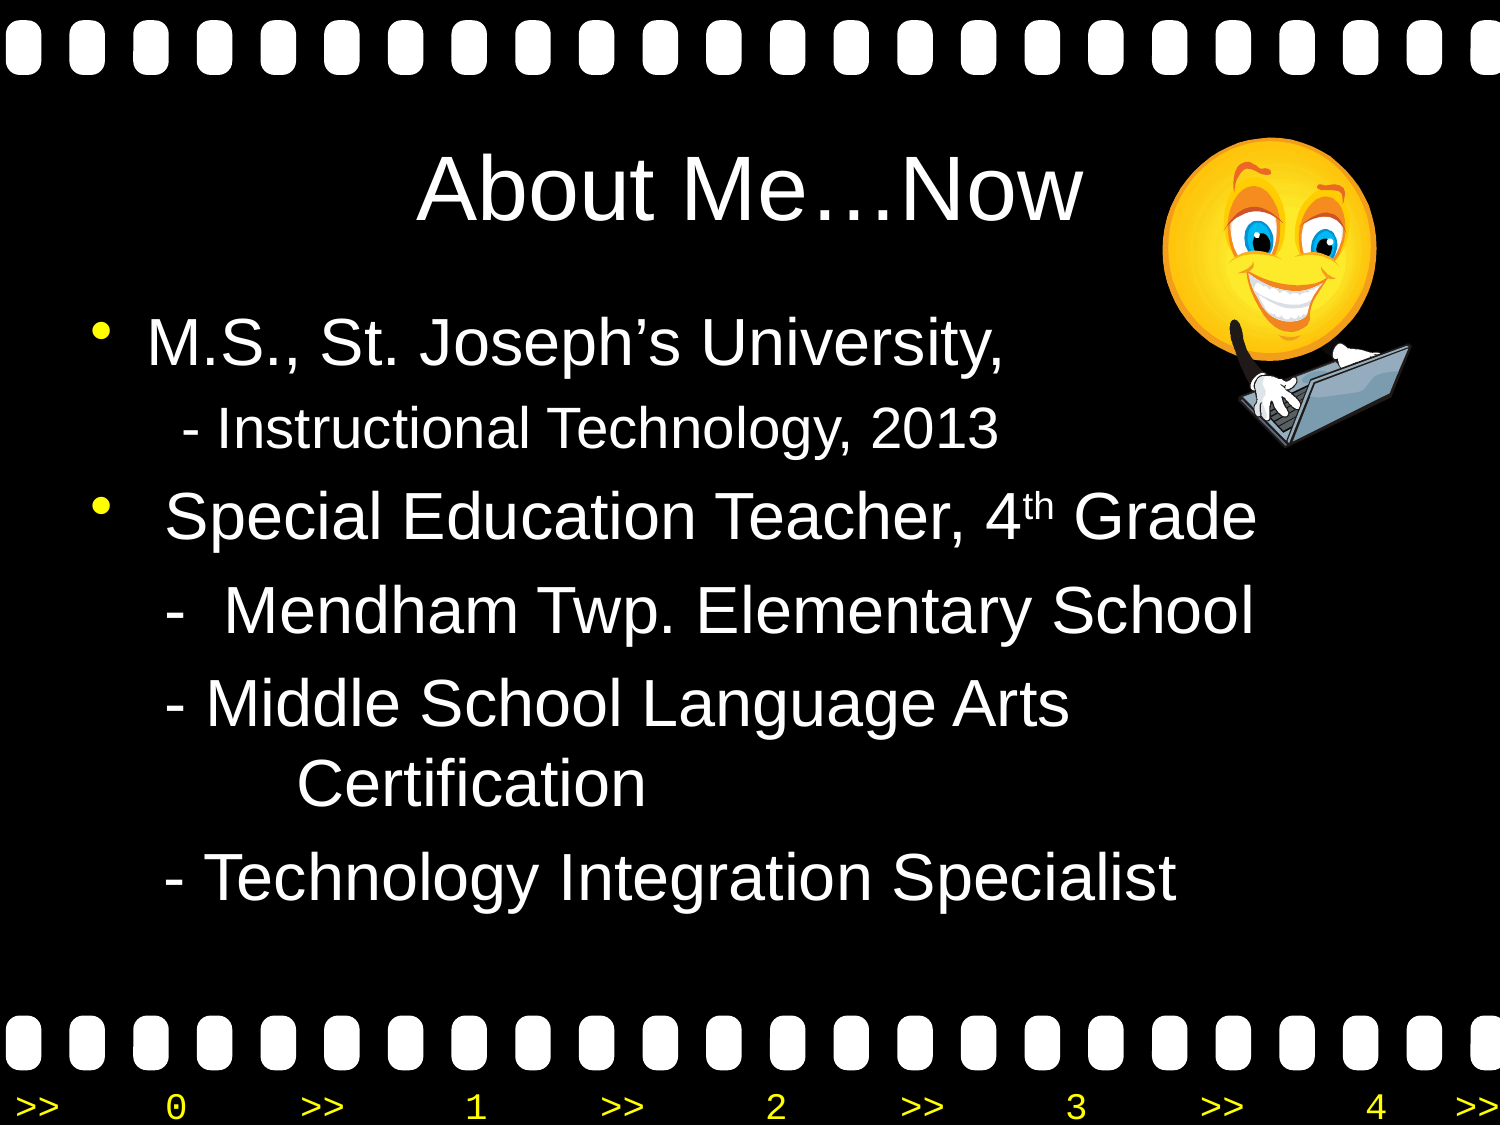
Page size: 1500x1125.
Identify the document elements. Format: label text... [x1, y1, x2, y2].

list M.S., St. Joseph’s University, - Instructional Technology, 2013 Special Education Teacher, 4th Grade - Mendham Twp. Elementary School - Middle School Language Arts Certification - Technology Integration Specialist [74, 290, 1426, 1006]
picture [1162, 137, 1413, 449]
title About Me…Now [74, 89, 1426, 278]
